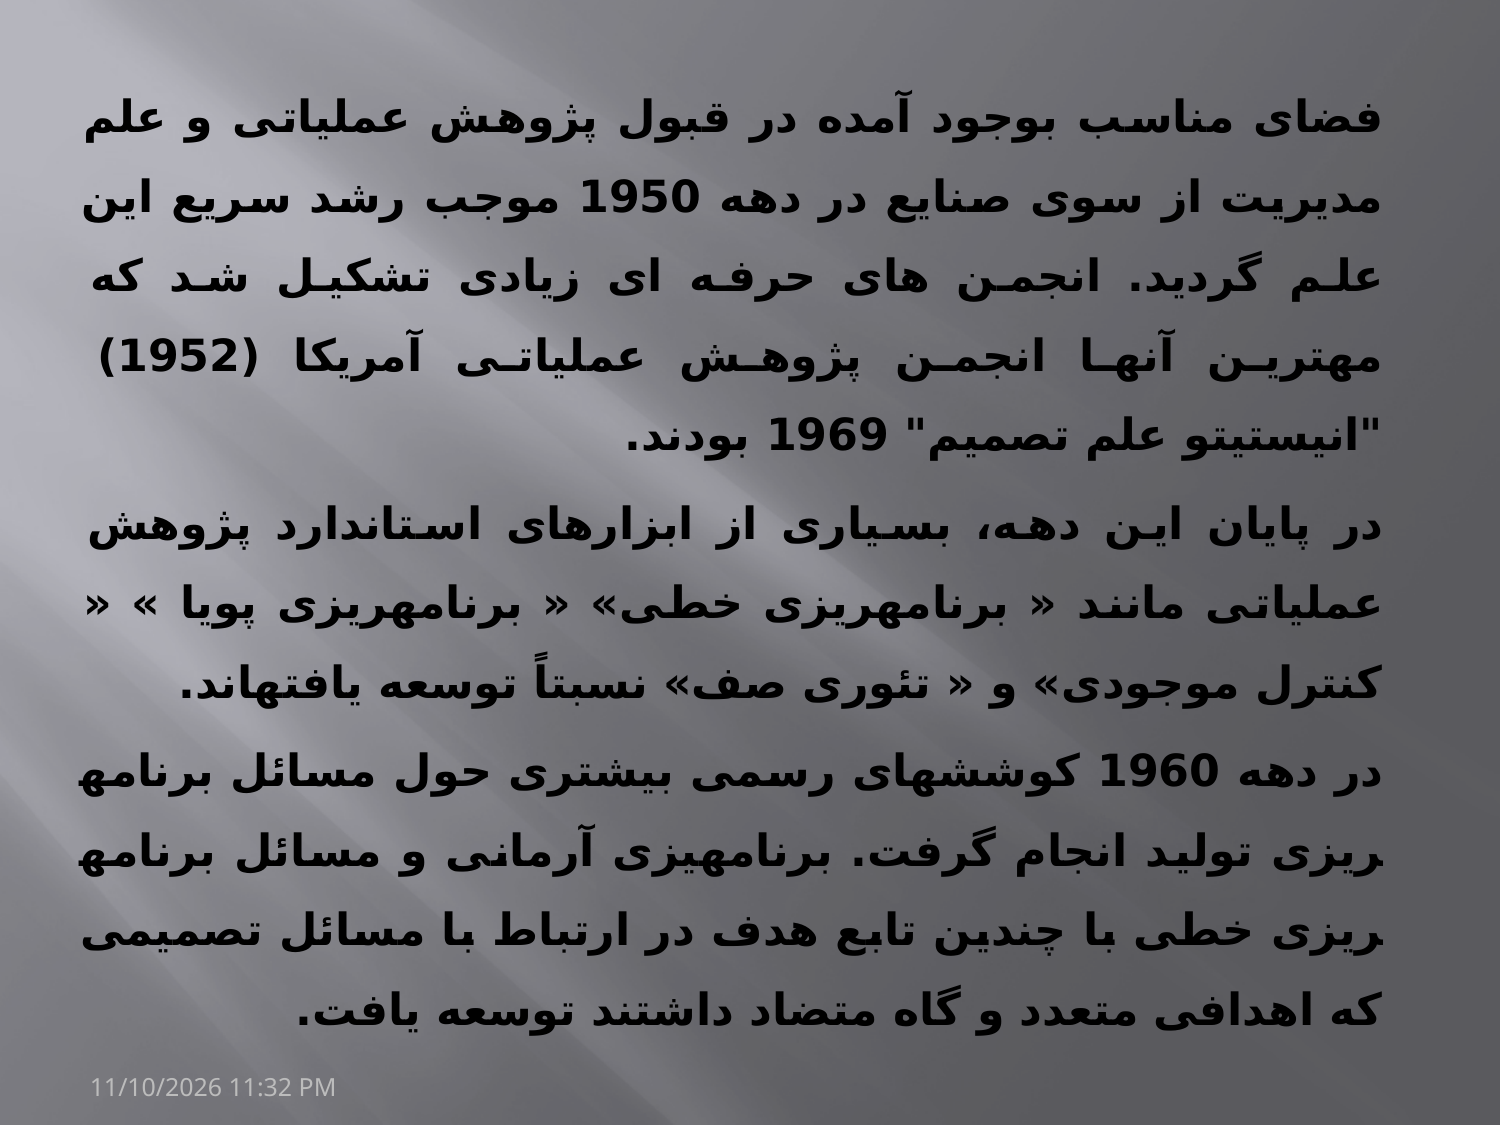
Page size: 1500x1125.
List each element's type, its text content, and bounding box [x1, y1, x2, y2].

list فضای مناسب بوجود آمده در قبول پژوهش عملیاتی و علم مدیریت از سوی صنایع در دهه 1950 موجب رشد سریع این علم گردید. انجمن های حرفه ای زیادی تشکیل شد که مهترین آنها انجمن پژوهش عملیاتی آمریکا (1952) "انیستیتو علم تصمیم" 1969 بودند. در پایان این دهه، بسیاری از ابزارهای استاندارد پژوهش عملیاتی مانند « برنامه­ریزی خطی» « برنامه­ریزی پویا » « کنترل موجودی» و « تئوری صف» نسبتاً توسعه یافته­اند. در دهه 1960 کوشش­های رسمی بیشتری حول مسائل برنامه­ریزی تولید انجام گرفت. برنامه­یزی آرمانی و مسائل برنامه­ریزی خطی با چندین تابع هدف در ارتباط با مسائل تصمیمی که اهدافی متعدد و گاه متضاد داشتند توسعه یافت. [64, 54, 1473, 1059]
slide_number 20/مارس/1 [75, 1052, 425, 1113]
